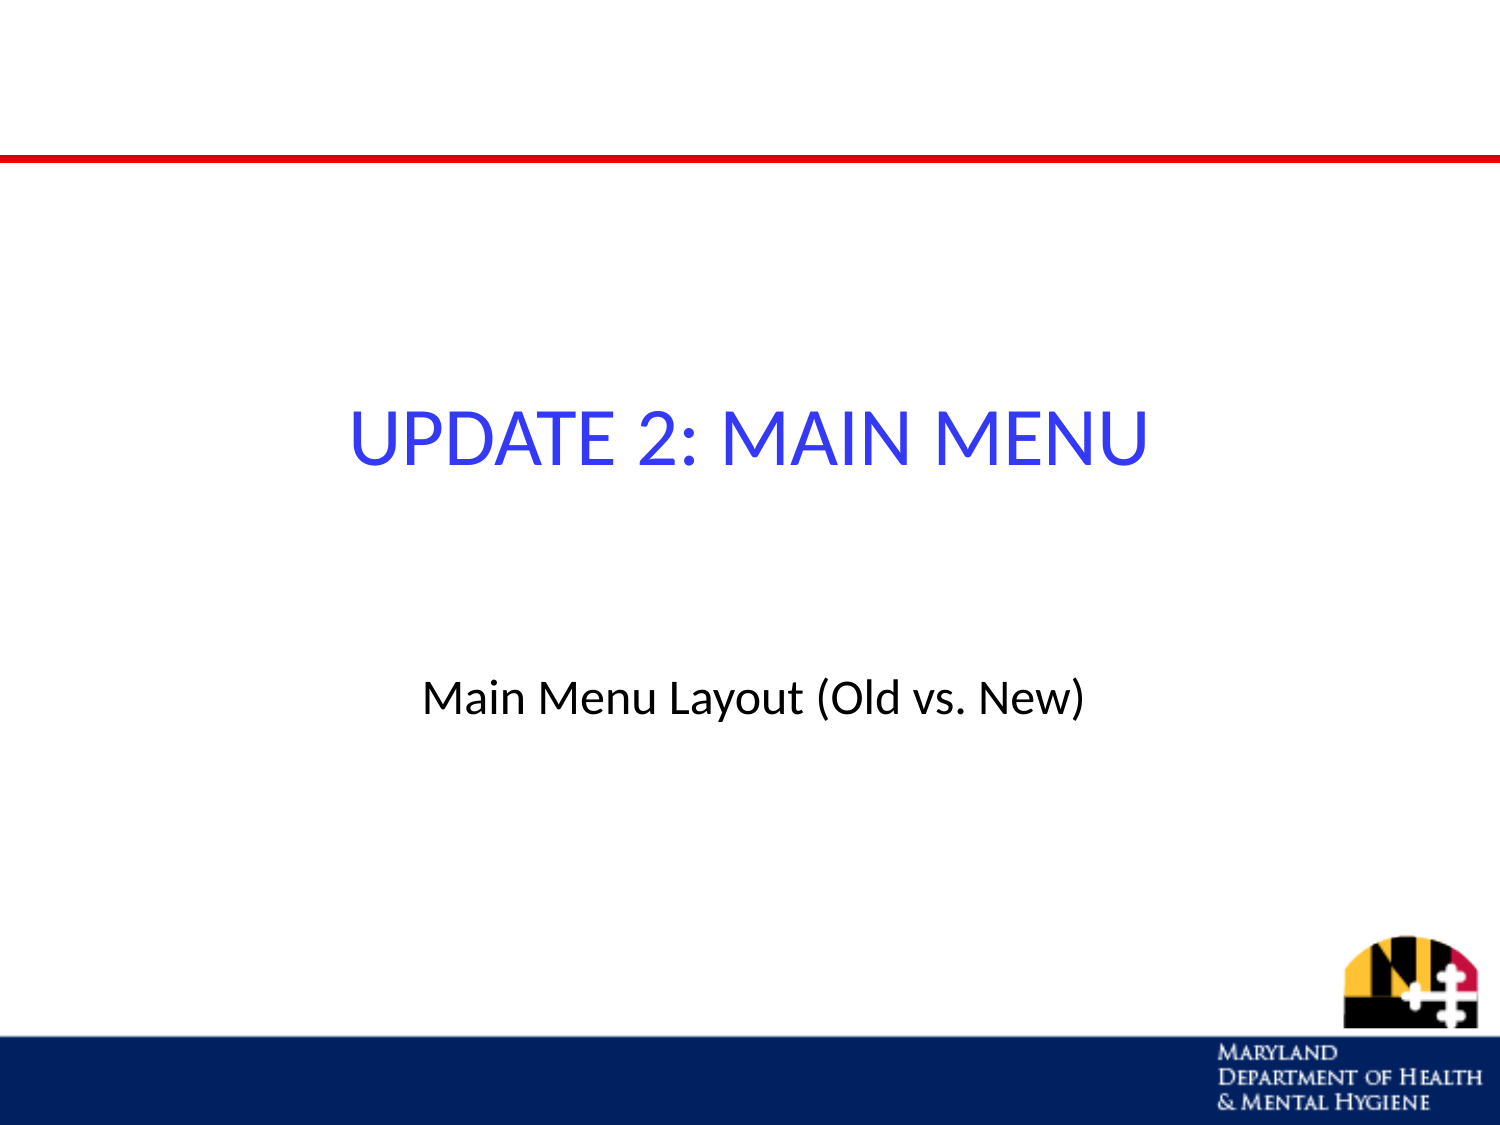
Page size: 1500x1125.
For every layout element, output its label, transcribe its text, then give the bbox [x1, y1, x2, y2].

picture [0, 163, 1500, 1125]
title UPDATE 2: MAIN MENU [112, 175, 1388, 417]
picture [0, 0, 1500, 155]
subtitle Main Menu Layout (Old vs. New) [229, 657, 1279, 945]
